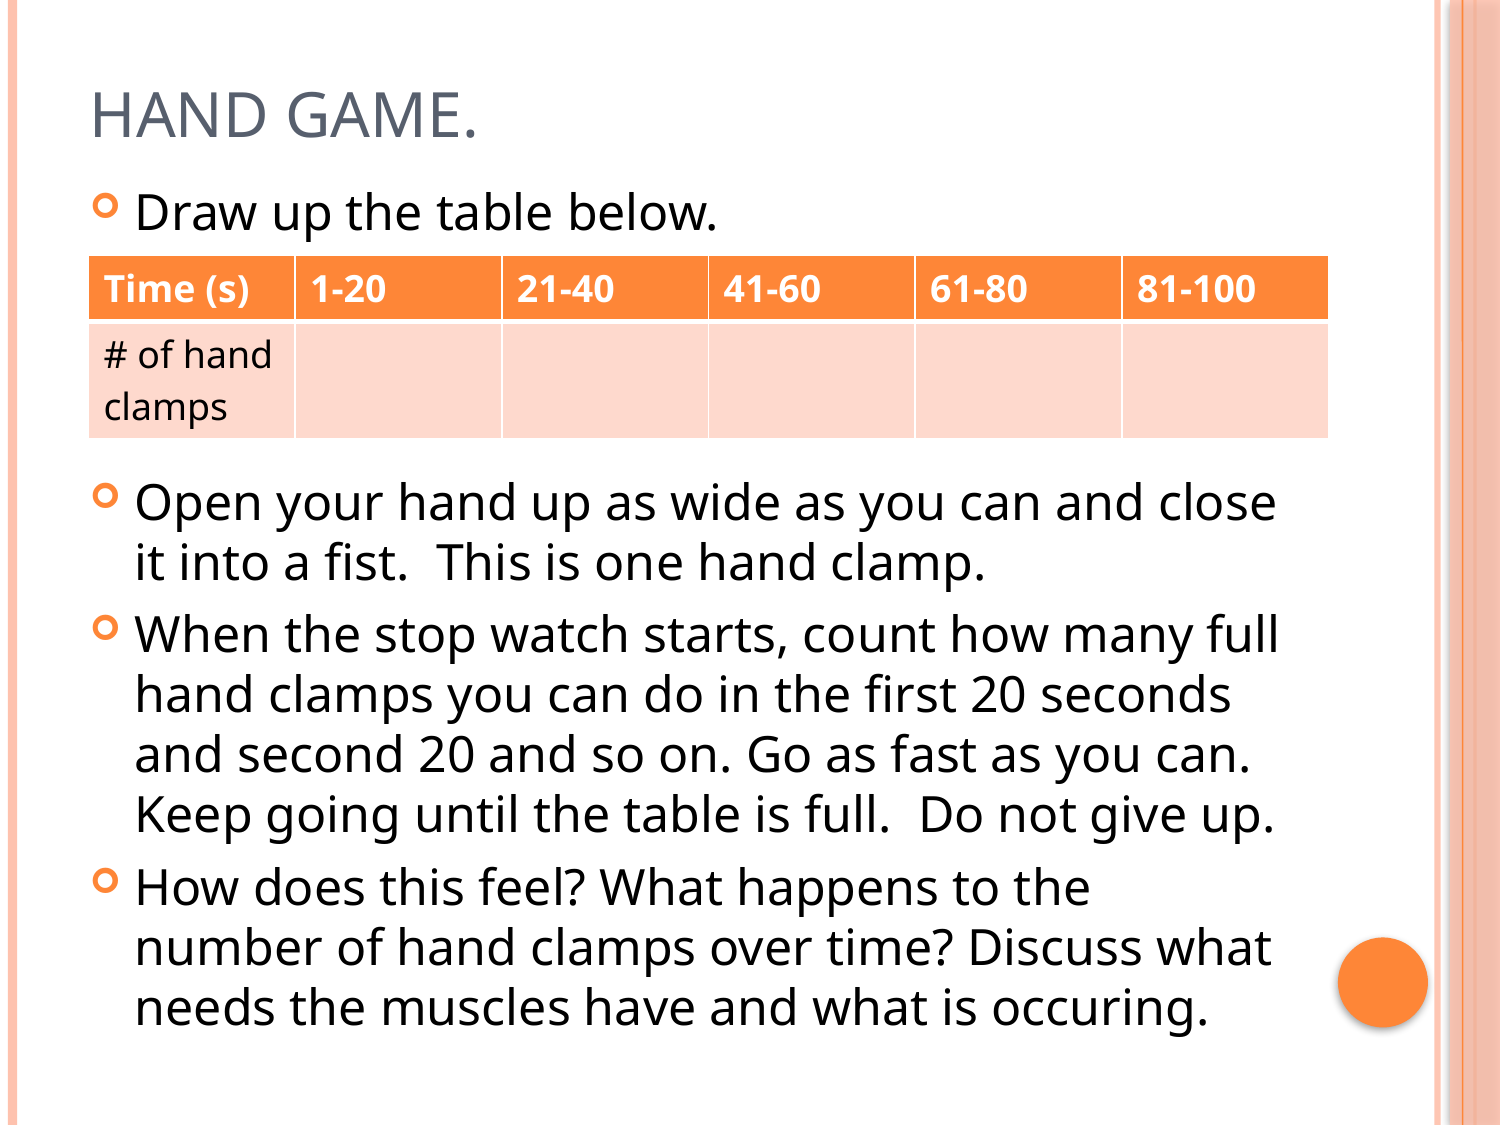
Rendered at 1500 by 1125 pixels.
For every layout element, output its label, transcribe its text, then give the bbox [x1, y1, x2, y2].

table_header 81-100 [1123, 256, 1328, 319]
table_cell [503, 324, 708, 438]
table_cell [1123, 324, 1328, 438]
table_header 61-80 [916, 256, 1121, 319]
list Draw up the table below. Open your hand up as wide as you can and close it into a fist. This is one hand clamp. When the stop watch starts, count how many full hand clamps you can do in the first 20 seconds and second 20 and so on. Go as fast as you can. Keep going until the table is full. Do not give up. How does this feel? What happens to the number of hand clamps over time? Discuss what needs the muscles have and what is occuring. [75, 172, 1300, 1062]
title Hand game. [75, 45, 1300, 172]
table_header 1-20 [296, 256, 501, 319]
table_cell # of hand clamps [89, 324, 294, 438]
table_header Time (s) [89, 256, 294, 319]
table_header 41-60 [709, 256, 914, 319]
table_header 21-40 [503, 256, 708, 319]
table_cell [916, 324, 1121, 438]
table_cell [296, 324, 501, 438]
table_cell [709, 324, 914, 438]
